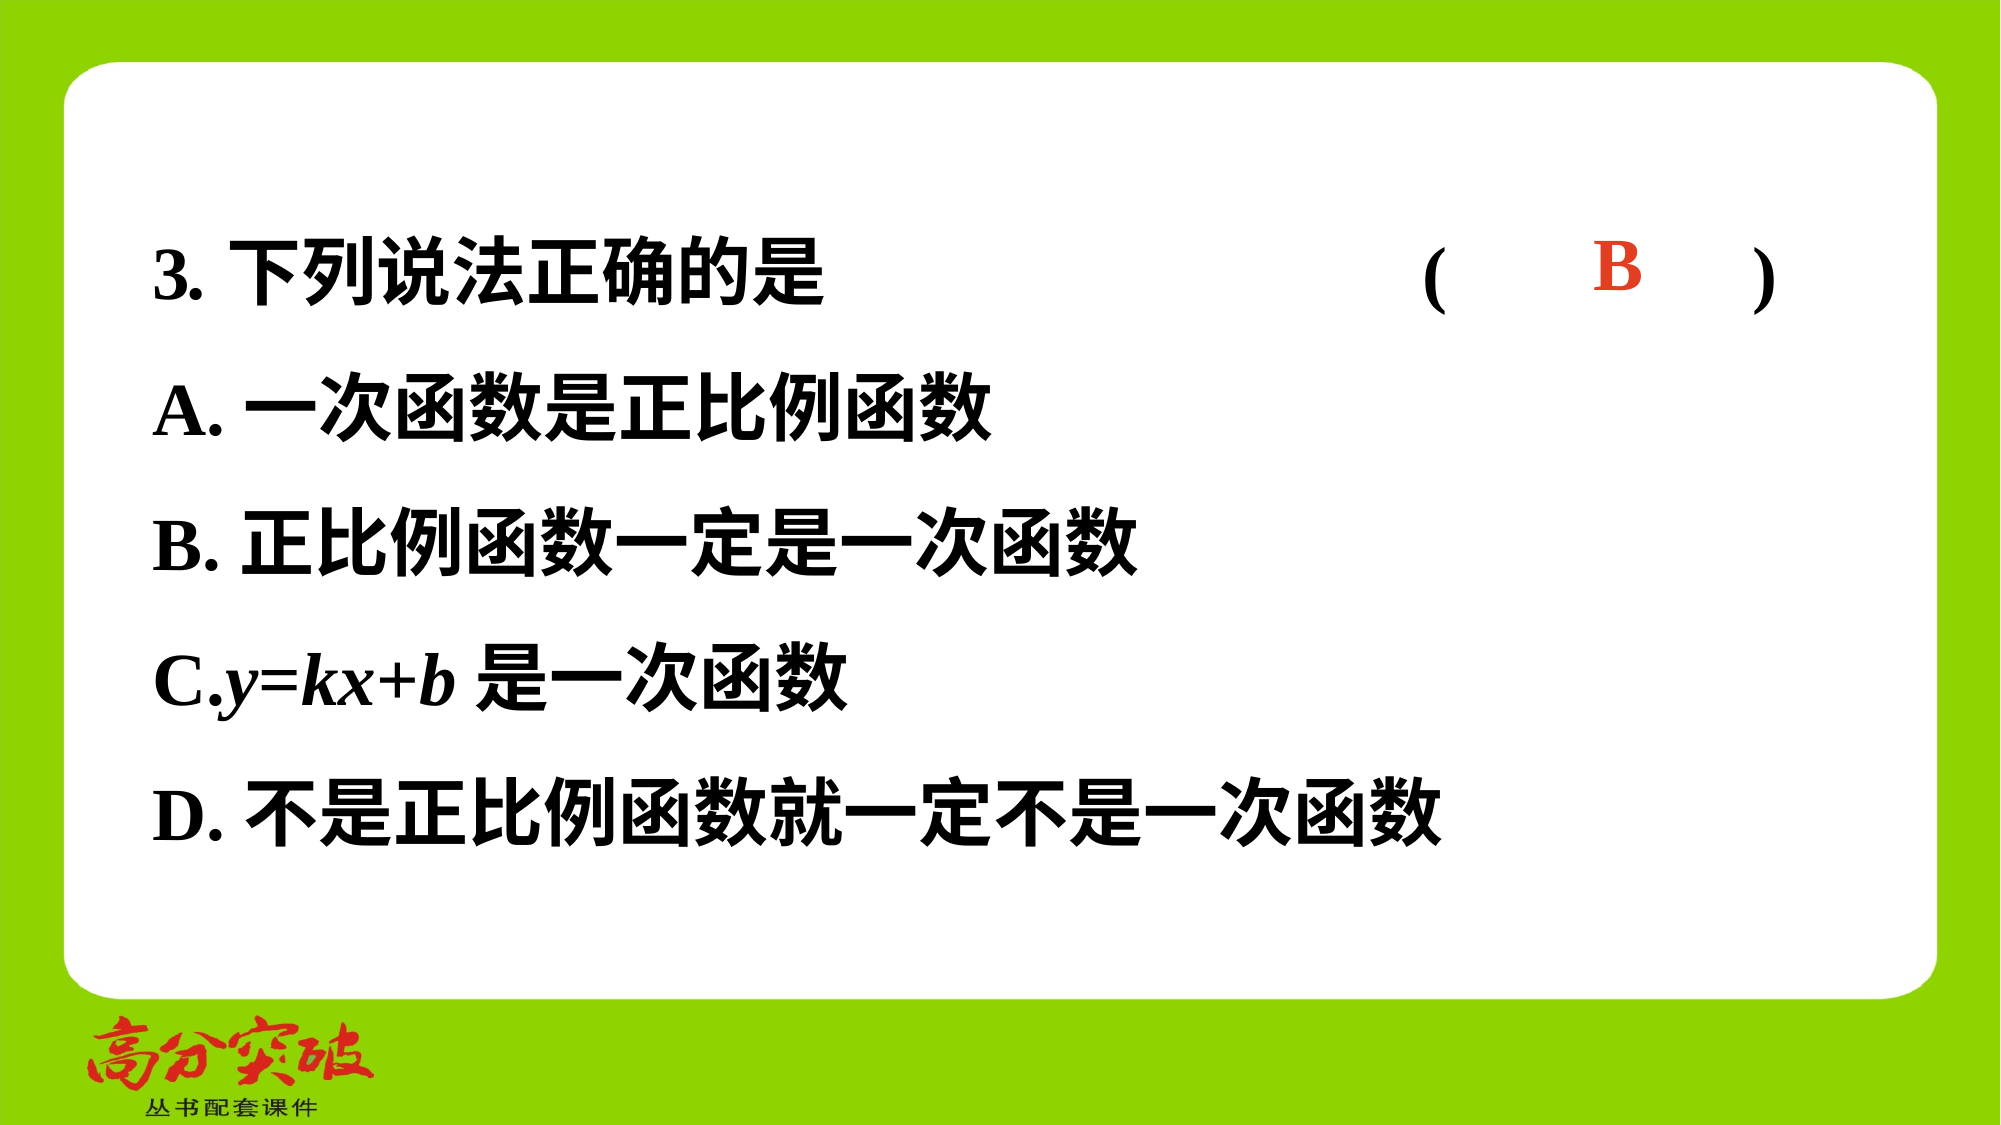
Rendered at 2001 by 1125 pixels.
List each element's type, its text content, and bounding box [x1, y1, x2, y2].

text_box B [1579, 208, 1659, 313]
text_box 3.下列说法正确的是 ( ) A.一次函数是正比例函数 B.正比例函数一定是一次函数 C.y=kx+b是一次函数 D.不是正比例函数就一定不是一次函数 [137, 172, 1933, 863]
picture [0, 0, 2001, 1125]
